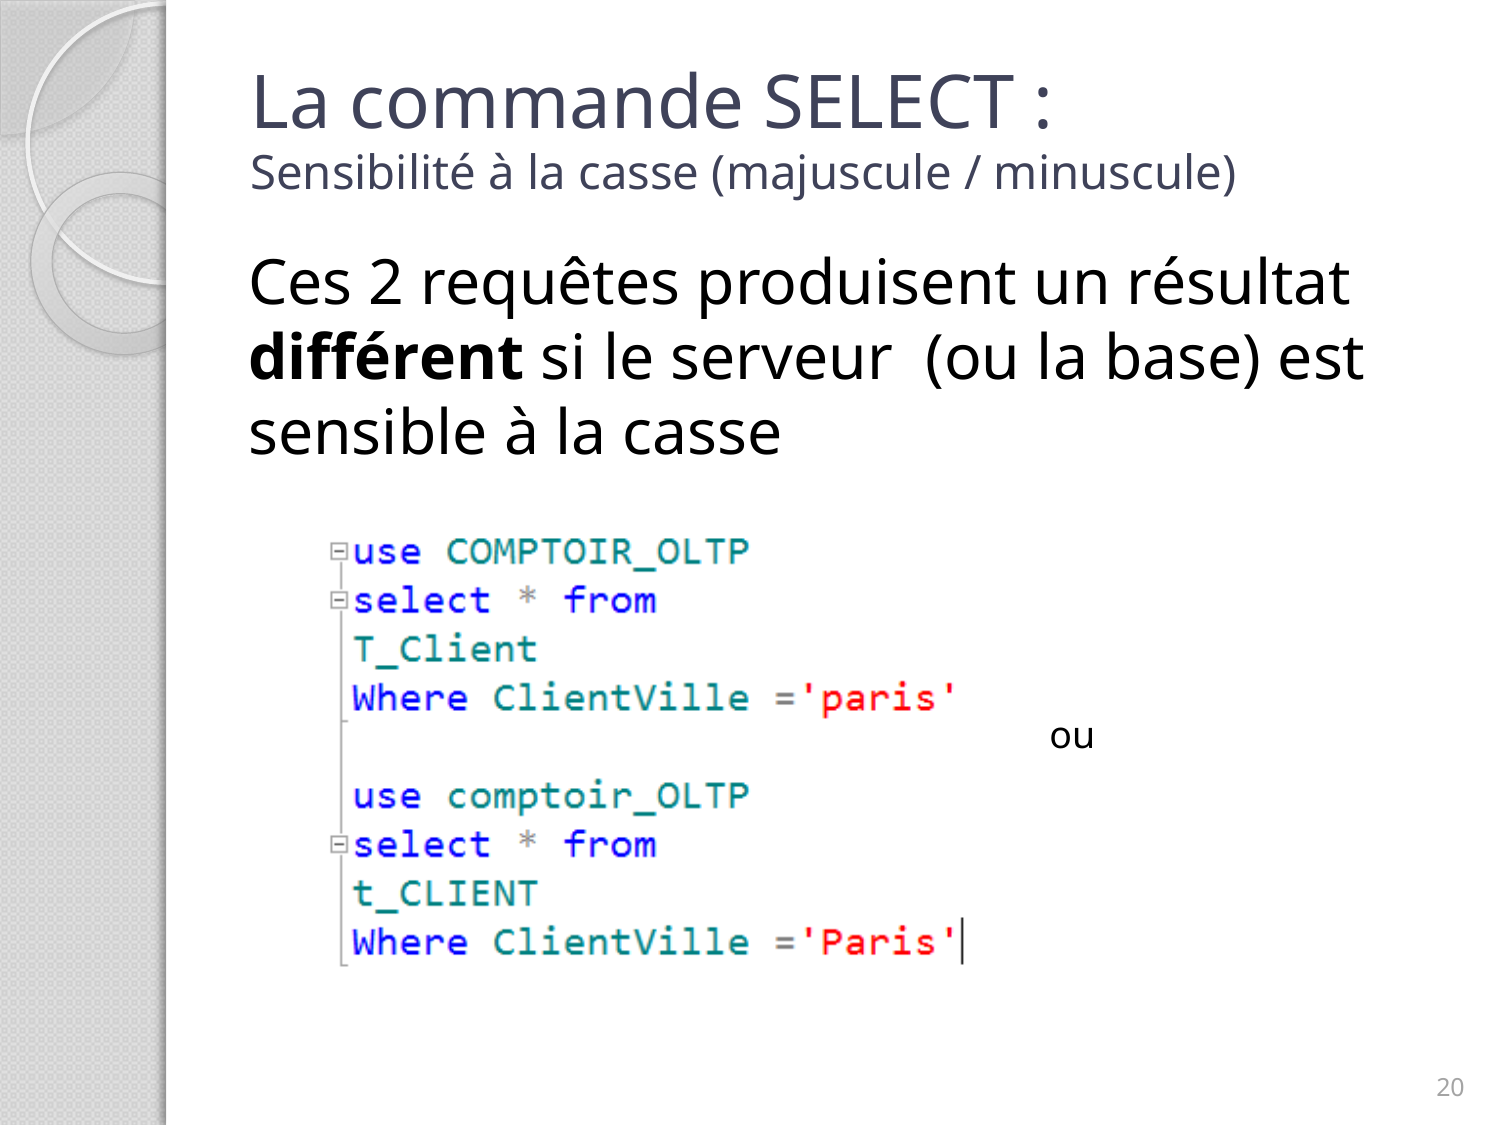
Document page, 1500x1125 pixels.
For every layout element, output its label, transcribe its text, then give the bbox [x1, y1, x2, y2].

list Ces 2 requêtes produisent un résultat différent si le serveur (ou la base) est sensible à la casse [233, 234, 1464, 969]
title La commande SELECT : Sensibilité à la casse (majuscule / minuscule) [235, 45, 1466, 209]
slide_number 20 [1413, 1034, 1488, 1113]
picture [327, 536, 1033, 1002]
text_box ou [1040, 704, 1111, 764]
